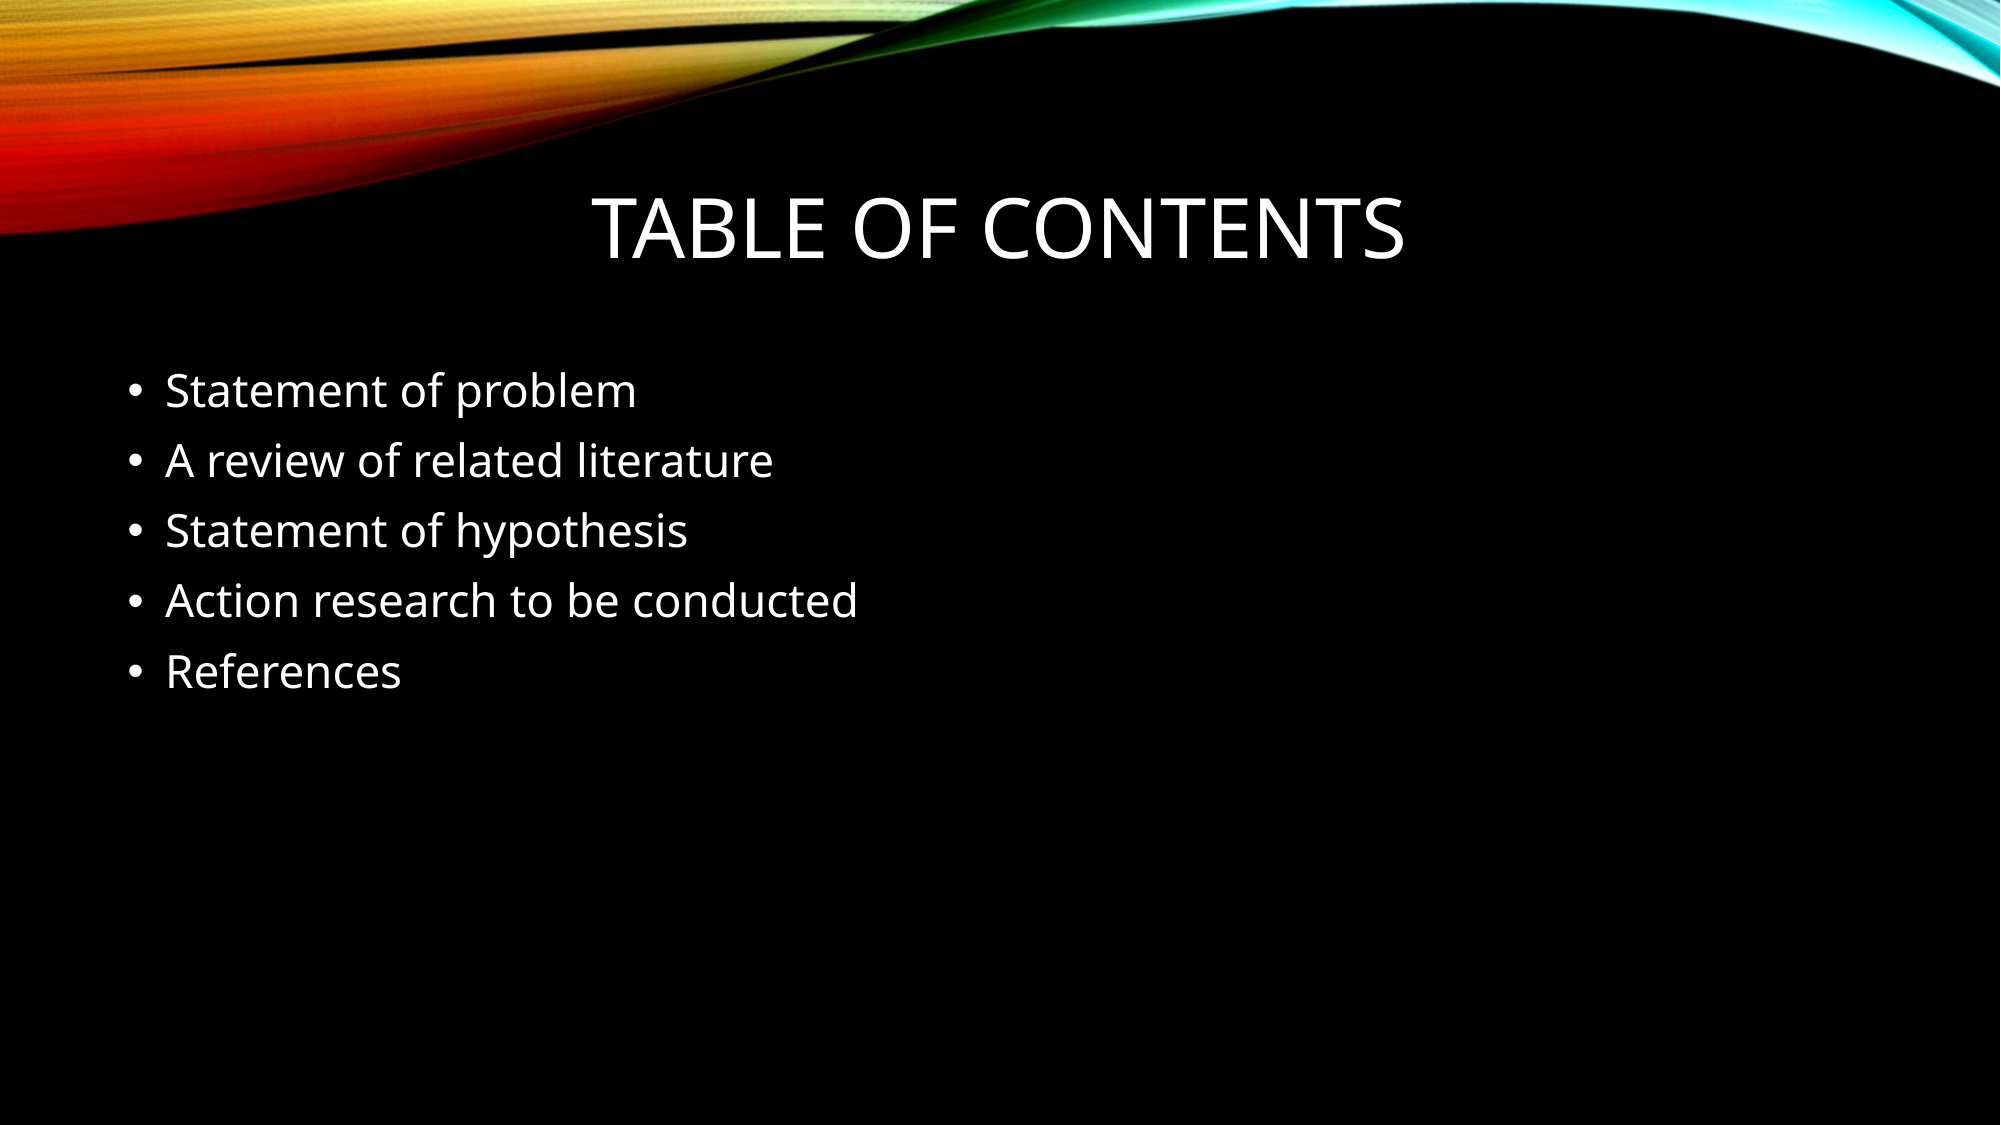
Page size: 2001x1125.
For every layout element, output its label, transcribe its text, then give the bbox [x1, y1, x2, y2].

title Table of contents [112, 125, 1888, 338]
list Statement of problem A review of related literature Statement of hypothesis Action research to be conducted References [112, 360, 1888, 1021]
picture [0, 0, 2000, 237]
